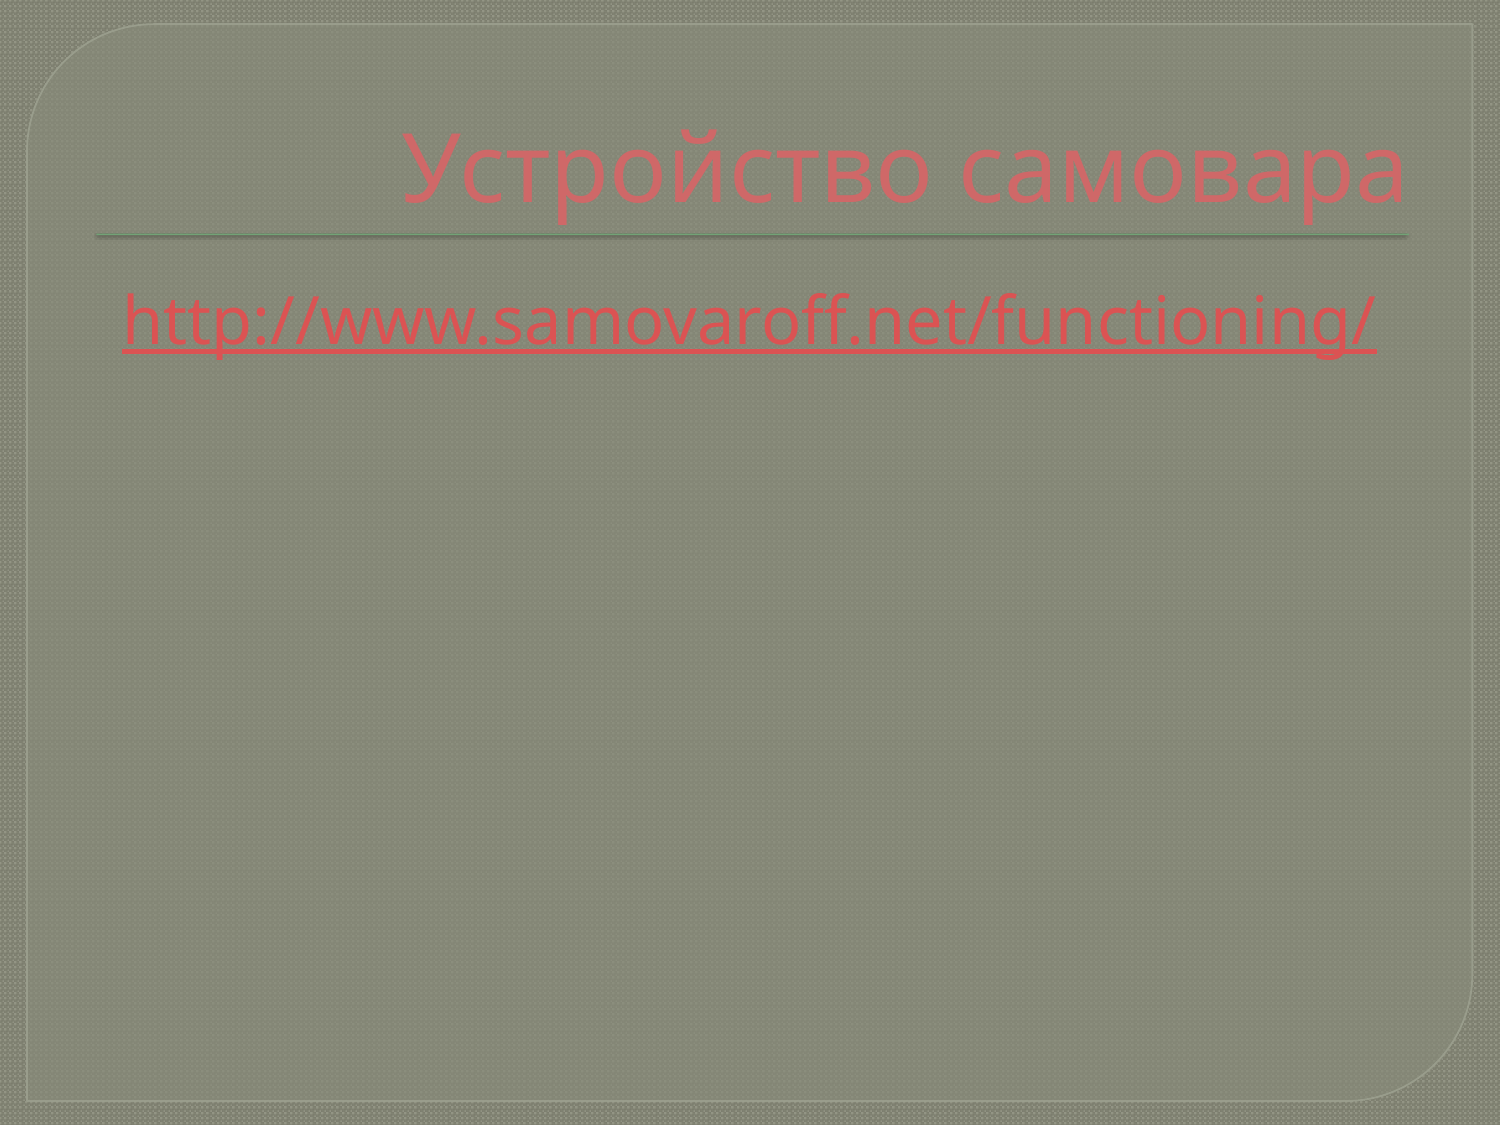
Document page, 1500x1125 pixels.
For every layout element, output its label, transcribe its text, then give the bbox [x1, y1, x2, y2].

list http://www.samovaroff.net/functioning/ [75, 270, 1425, 1013]
title Устройство самовара [75, 41, 1425, 230]
